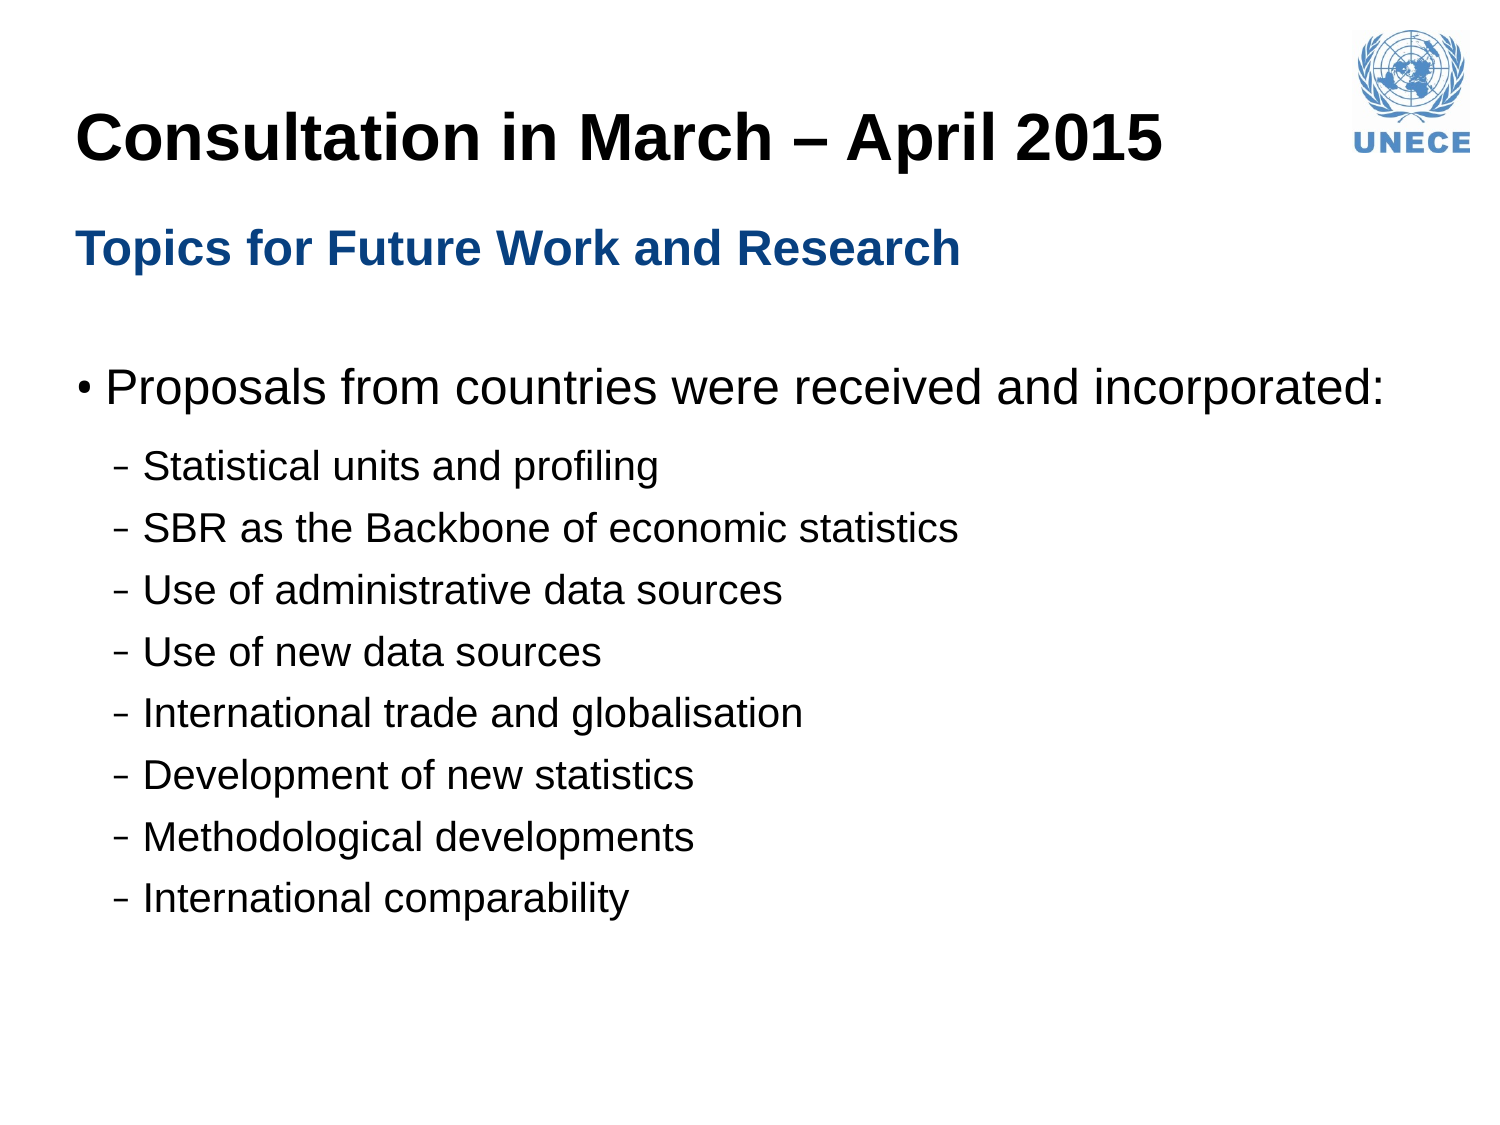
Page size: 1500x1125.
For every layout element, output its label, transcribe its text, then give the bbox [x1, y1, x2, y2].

picture [1352, 30, 1470, 153]
list Proposals from countries were received and incorporated: Statistical units and profiling SBR as the Backbone of economic statistics Use of administrative data sources Use of new data sources International trade and globalisation Development of new statistics Methodological developments International comparability [75, 361, 1425, 1000]
title Consultation in March – April 2015 [75, 50, 1425, 175]
list Topics for Future Work and Research [75, 222, 1425, 268]
